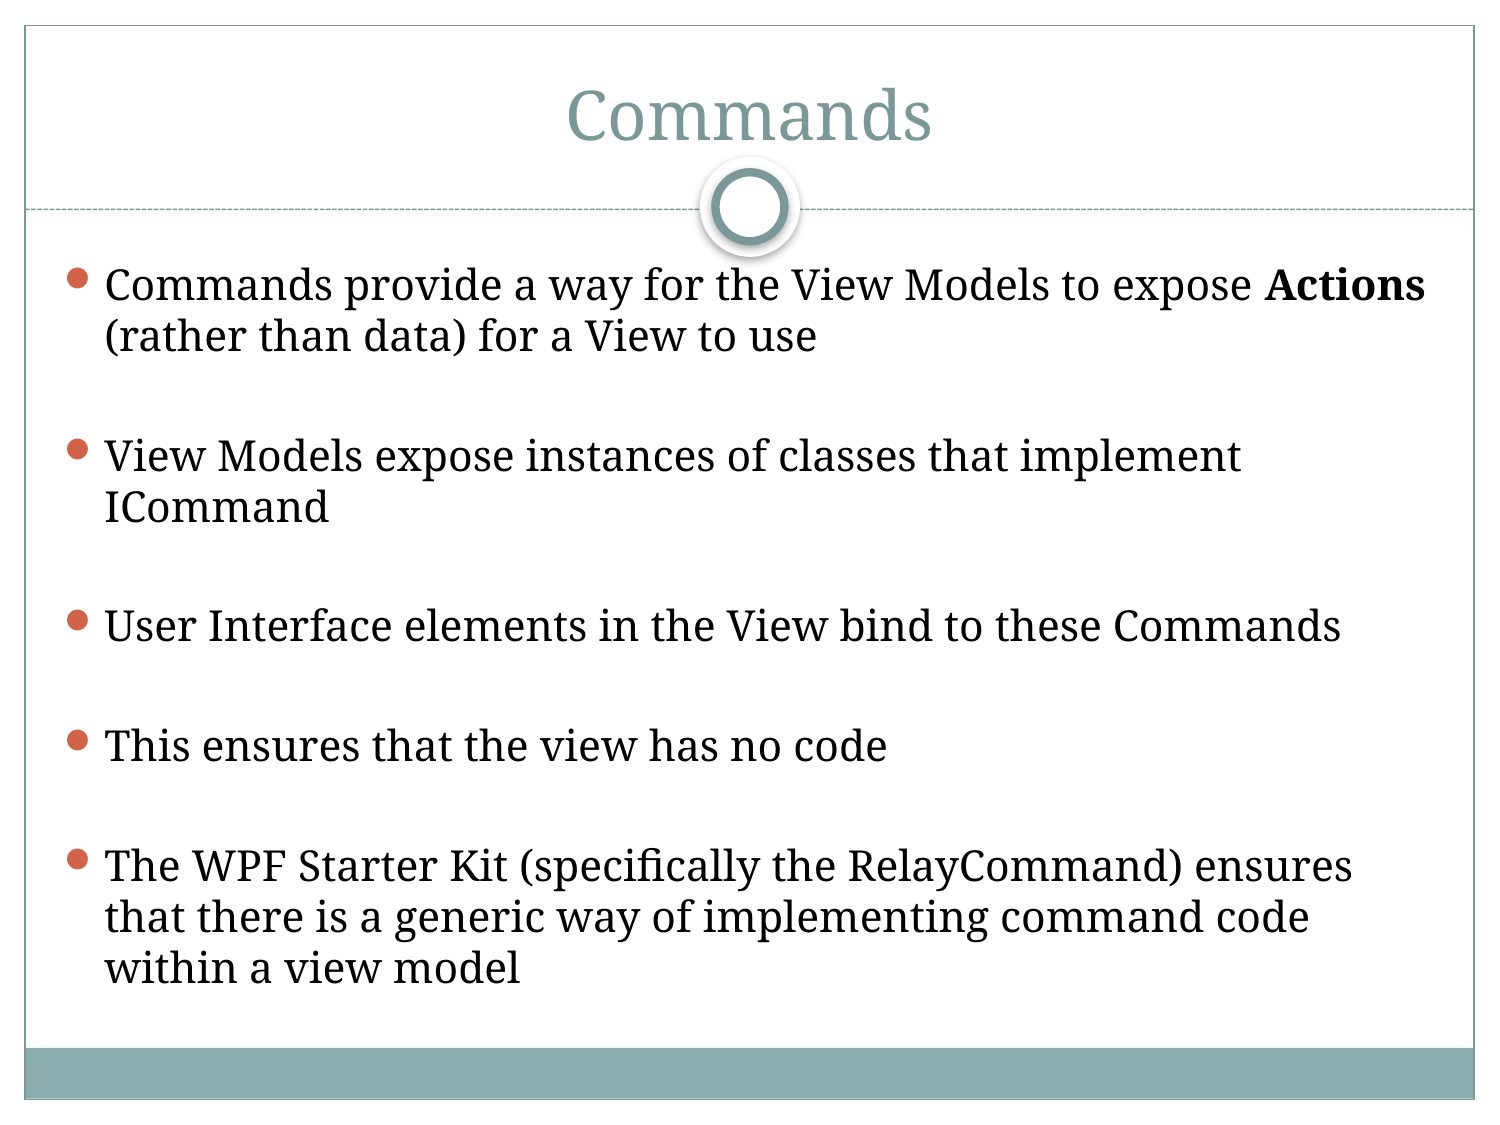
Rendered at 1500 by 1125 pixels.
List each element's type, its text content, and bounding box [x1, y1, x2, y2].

title Commands [49, 37, 1450, 162]
list Commands provide a way for the View Models to expose Actions (rather than data) for a View to use View Models expose instances of classes that implement ICommand User Interface elements in the View bind to these Commands This ensures that the view has no code The WPF Starter Kit (specifically the RelayCommand) ensures that there is a generic way of implementing command code within a view model [49, 249, 1450, 1005]
